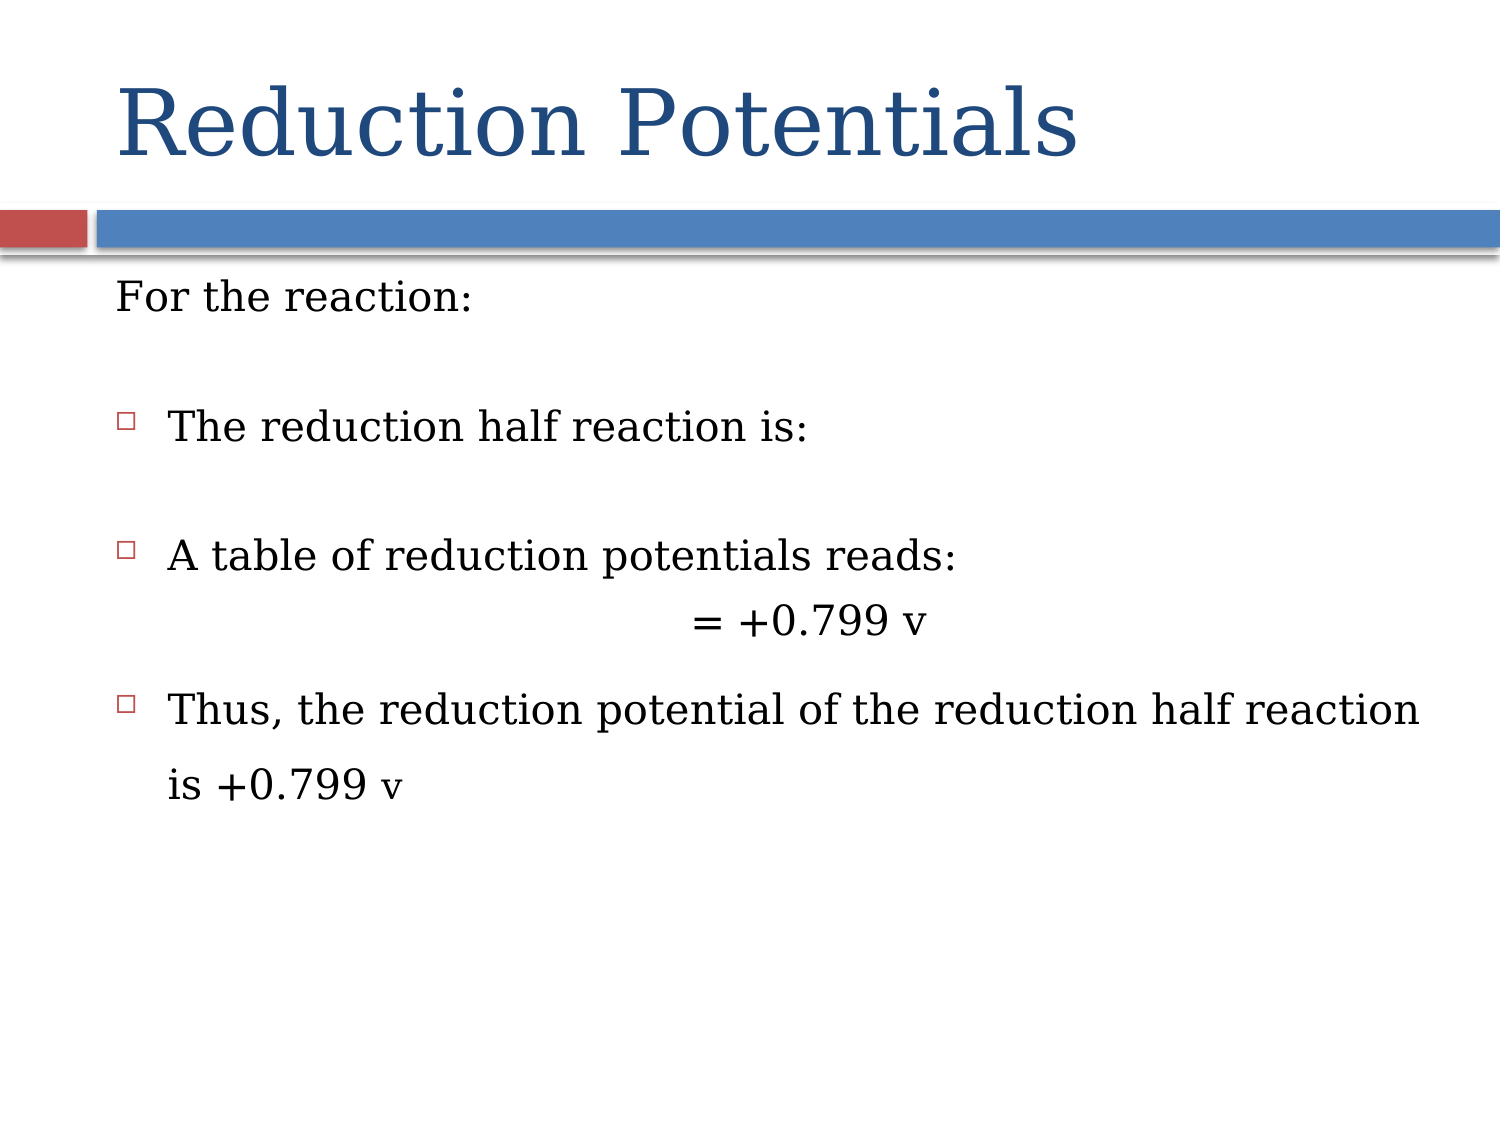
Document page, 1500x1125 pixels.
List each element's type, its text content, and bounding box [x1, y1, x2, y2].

title Reduction Potentials [100, 37, 1438, 200]
